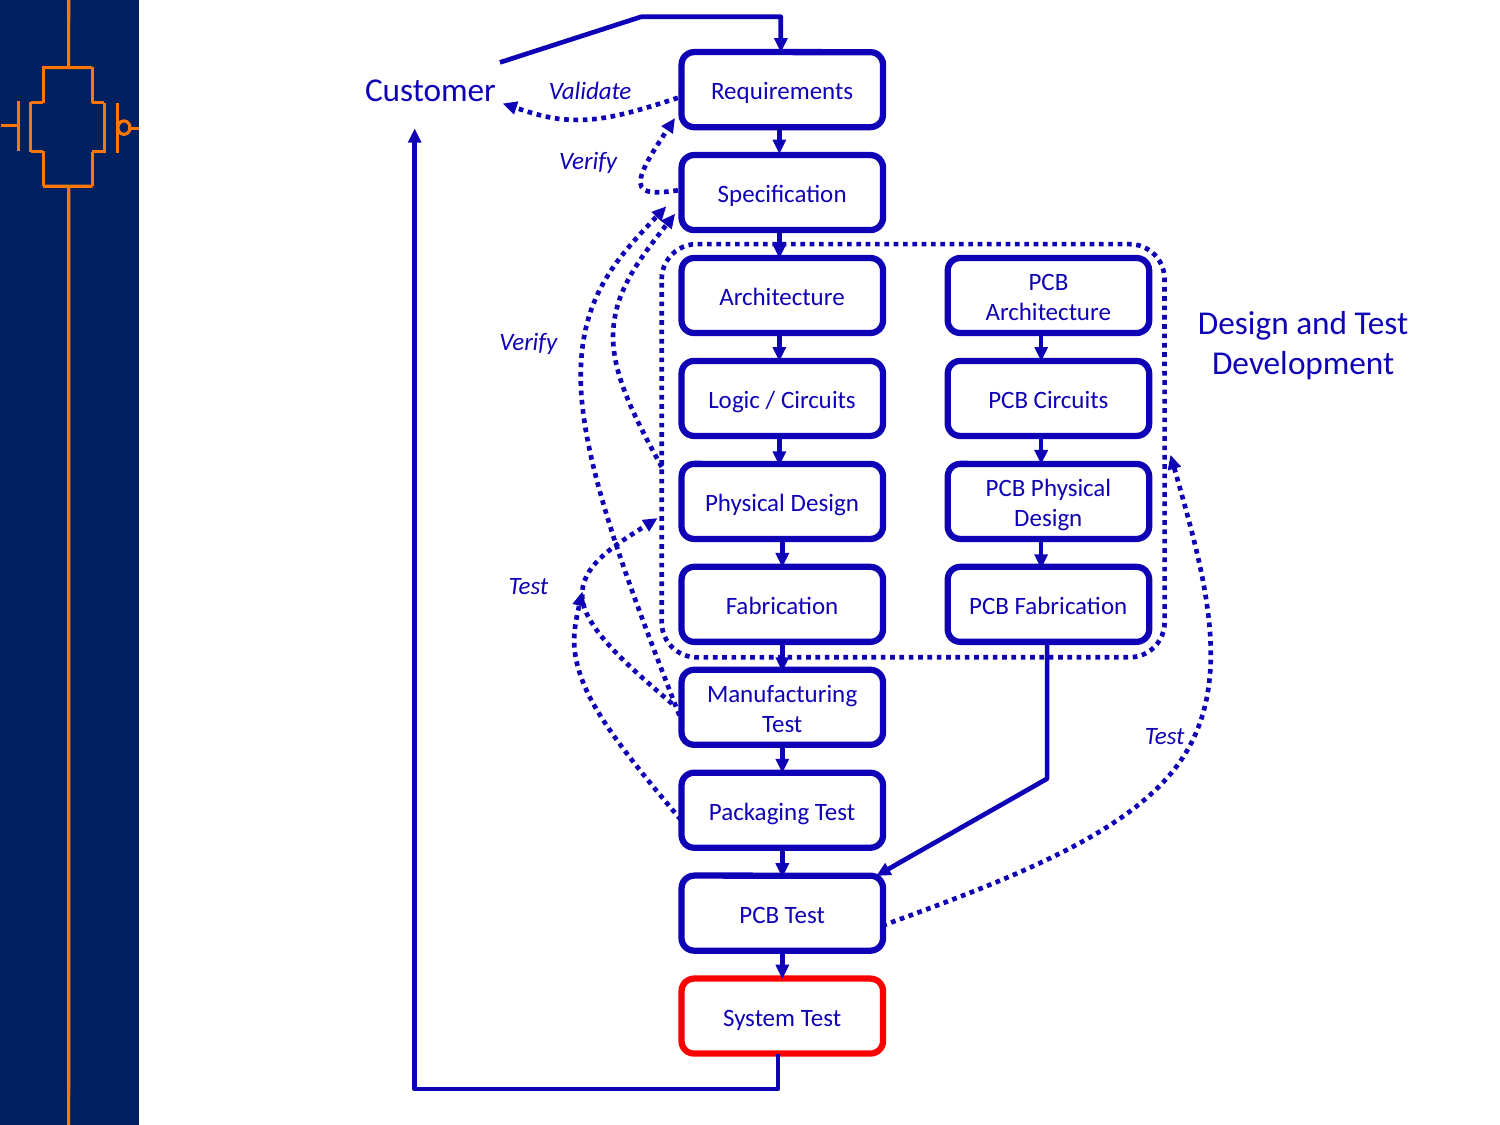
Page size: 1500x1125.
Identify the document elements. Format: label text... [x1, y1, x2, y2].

text_box [776, 744, 789, 773]
text_box [499, 15, 788, 64]
text_box Verify [502, 139, 675, 180]
text_box Test [1078, 714, 1251, 755]
text_box PCB Test [708, 874, 885, 952]
text_box Verify [442, 319, 587, 361]
text_box [670, 242, 1166, 659]
text_box [667, 213, 675, 318]
text_box [773, 125, 786, 154]
text_box [408, 128, 779, 1090]
text_box [881, 455, 1213, 927]
text_box [589, 518, 673, 705]
text_box [579, 206, 681, 716]
text_box [776, 950, 789, 979]
text_box Test [442, 564, 615, 605]
text_box [522, 110, 639, 122]
text_box System Test [749, 977, 885, 1055]
text_box Specification [680, 153, 885, 232]
text_box [776, 658, 789, 672]
text_box Customer [342, 49, 518, 127]
text_box [876, 658, 1045, 876]
text_box Validate [504, 69, 677, 110]
text_box [776, 849, 789, 878]
text_box [639, 118, 679, 194]
text_box Manufacturing Test [680, 668, 885, 747]
text_box [572, 591, 682, 821]
text_box Design and Test Development [1163, 302, 1444, 380]
text_box Packaging Test [680, 771, 885, 850]
text_box Requirements [680, 50, 885, 129]
